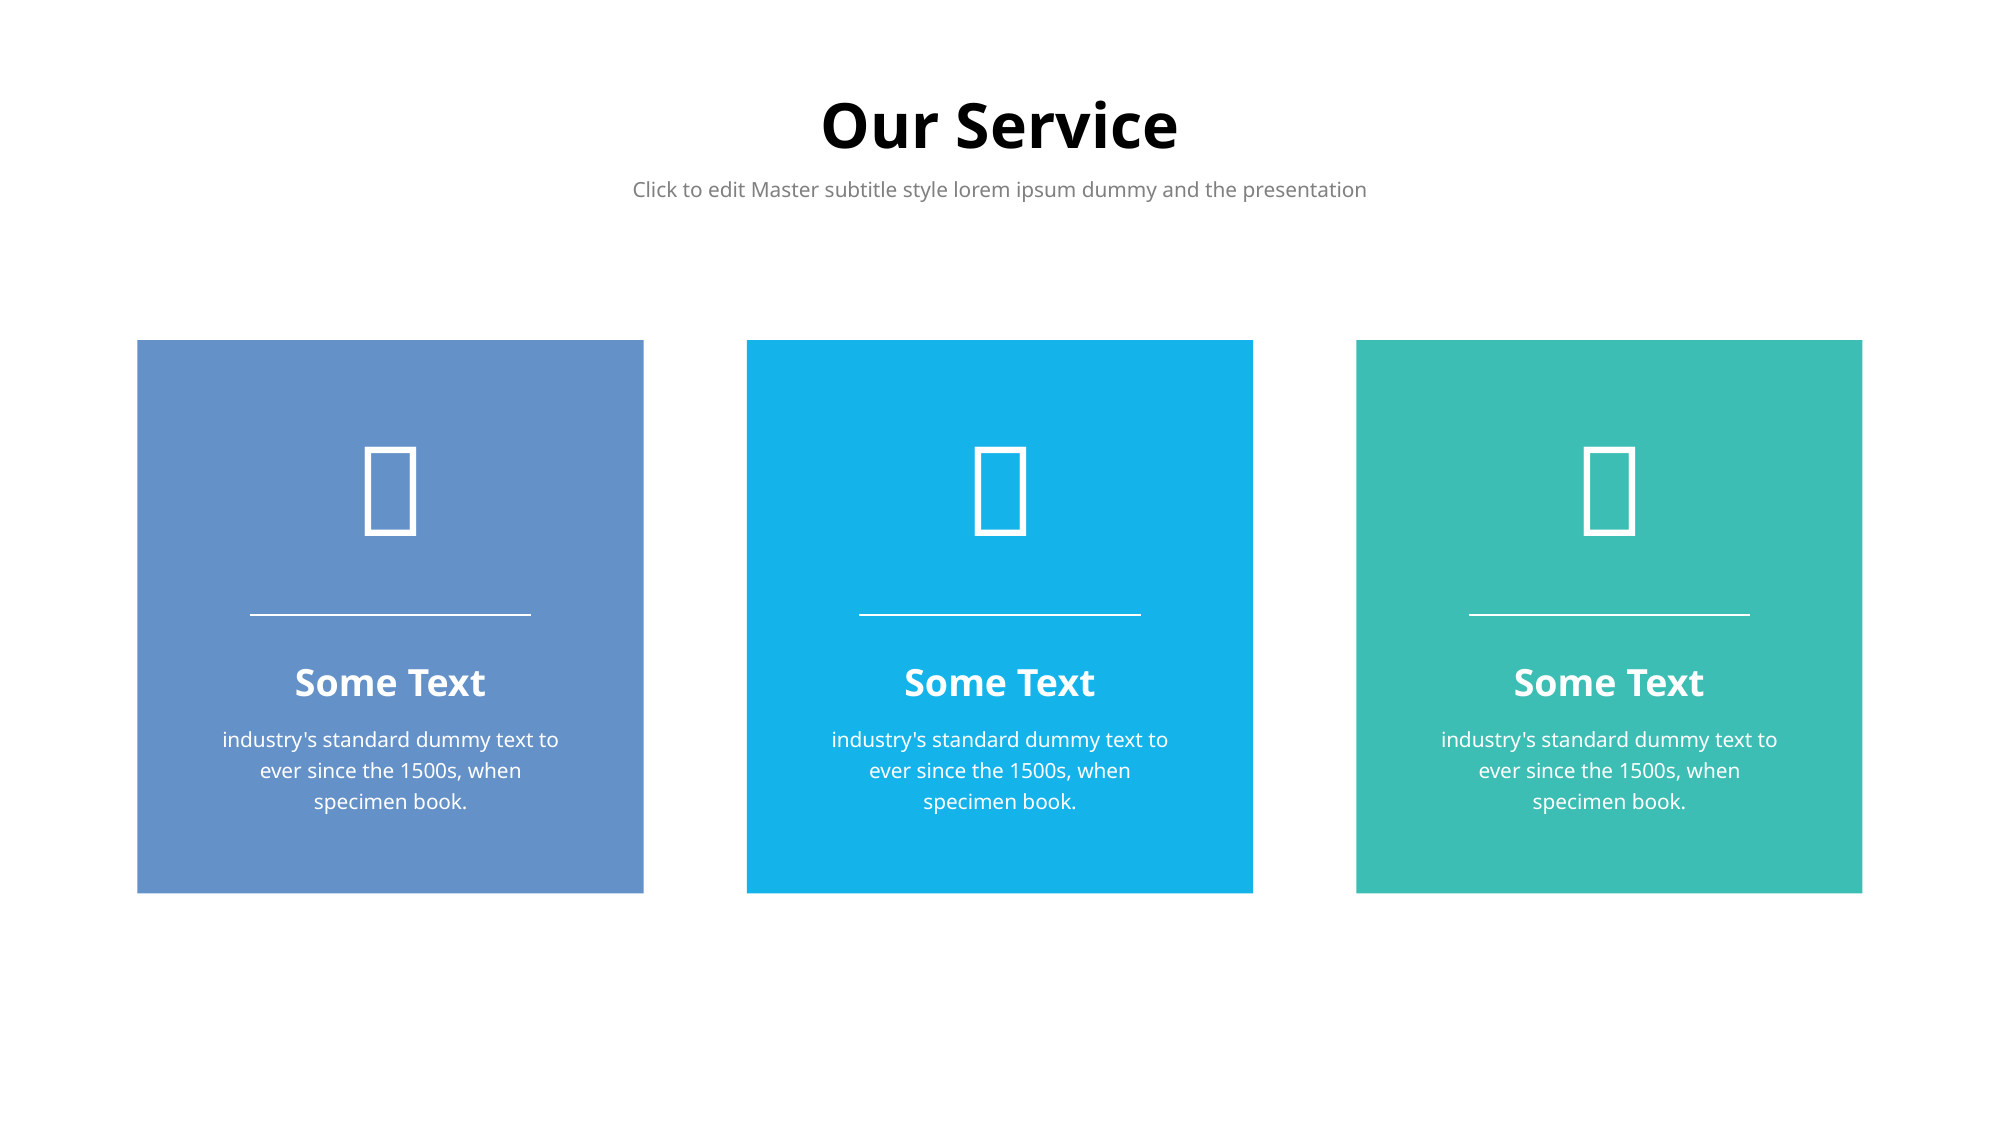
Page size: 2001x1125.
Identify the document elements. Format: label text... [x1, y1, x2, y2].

title Our Service [137, 78, 1863, 179]
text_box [194, 651, 587, 823]
text_box  [338, 404, 443, 570]
subtitle Click to edit Master subtitle style lorem ipsum dummy and the presentation [137, 179, 1863, 204]
text_box [136, 339, 645, 894]
text_box [1355, 339, 1864, 894]
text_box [1413, 403, 1806, 823]
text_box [803, 403, 1197, 823]
text_box [746, 339, 1254, 894]
